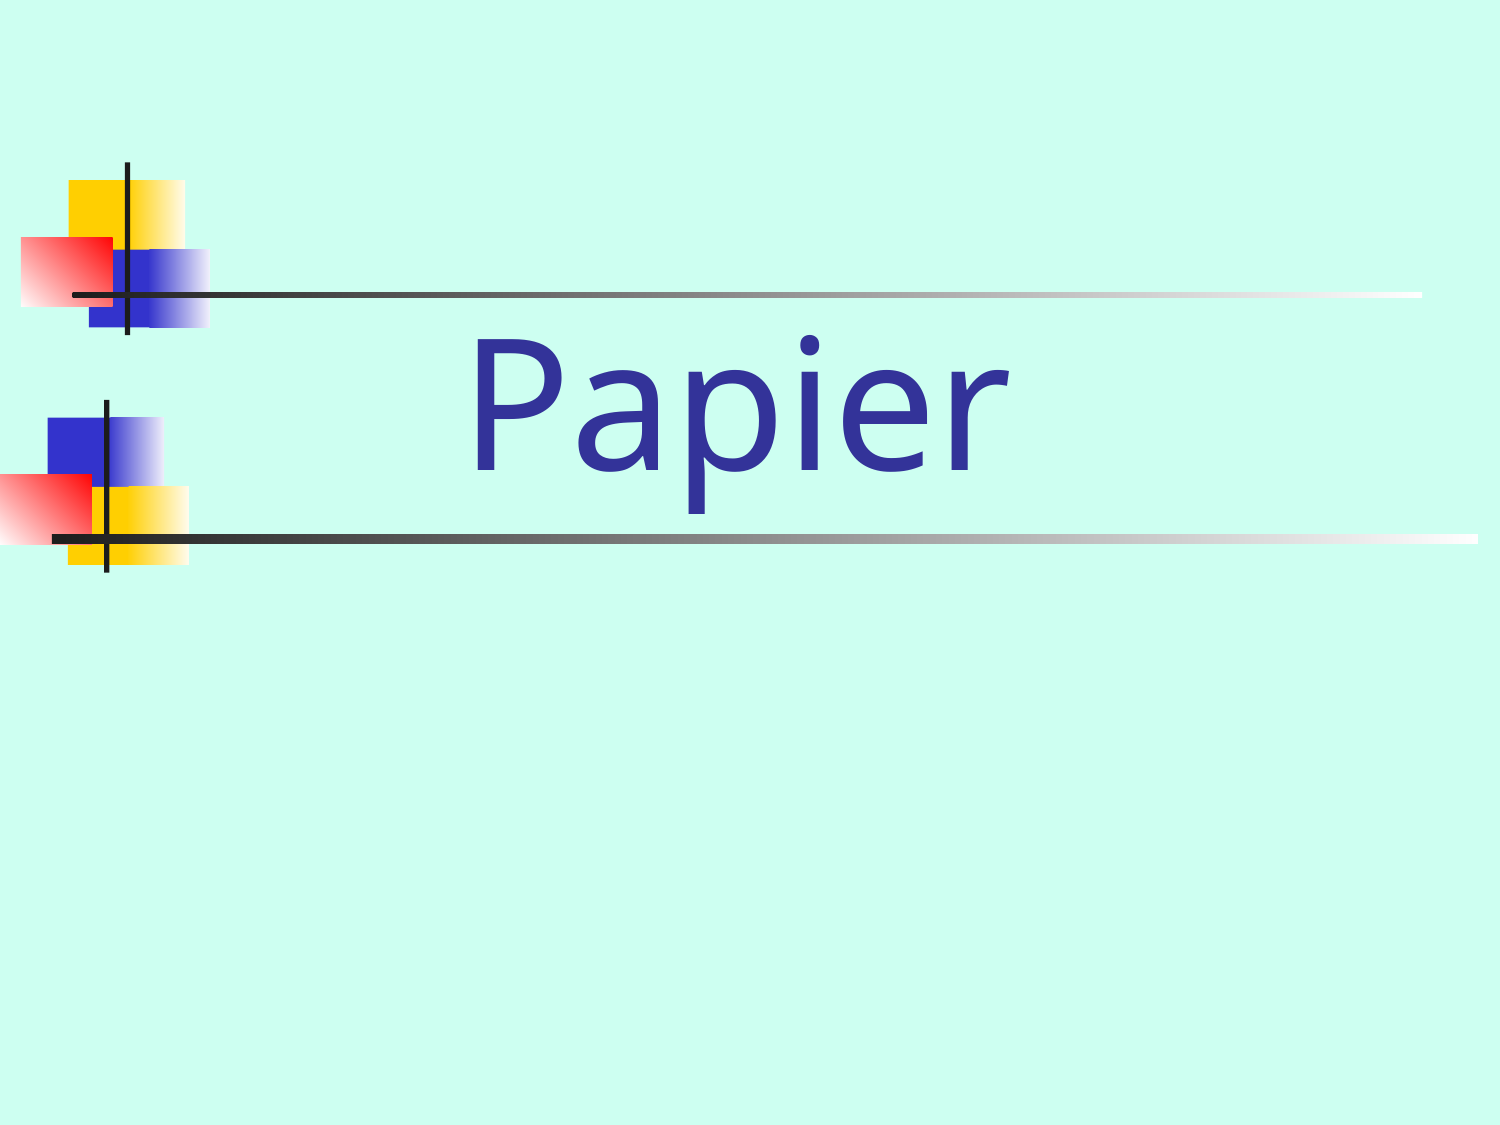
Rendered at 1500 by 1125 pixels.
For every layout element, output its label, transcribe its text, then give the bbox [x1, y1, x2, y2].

title Papier [162, 275, 1438, 515]
